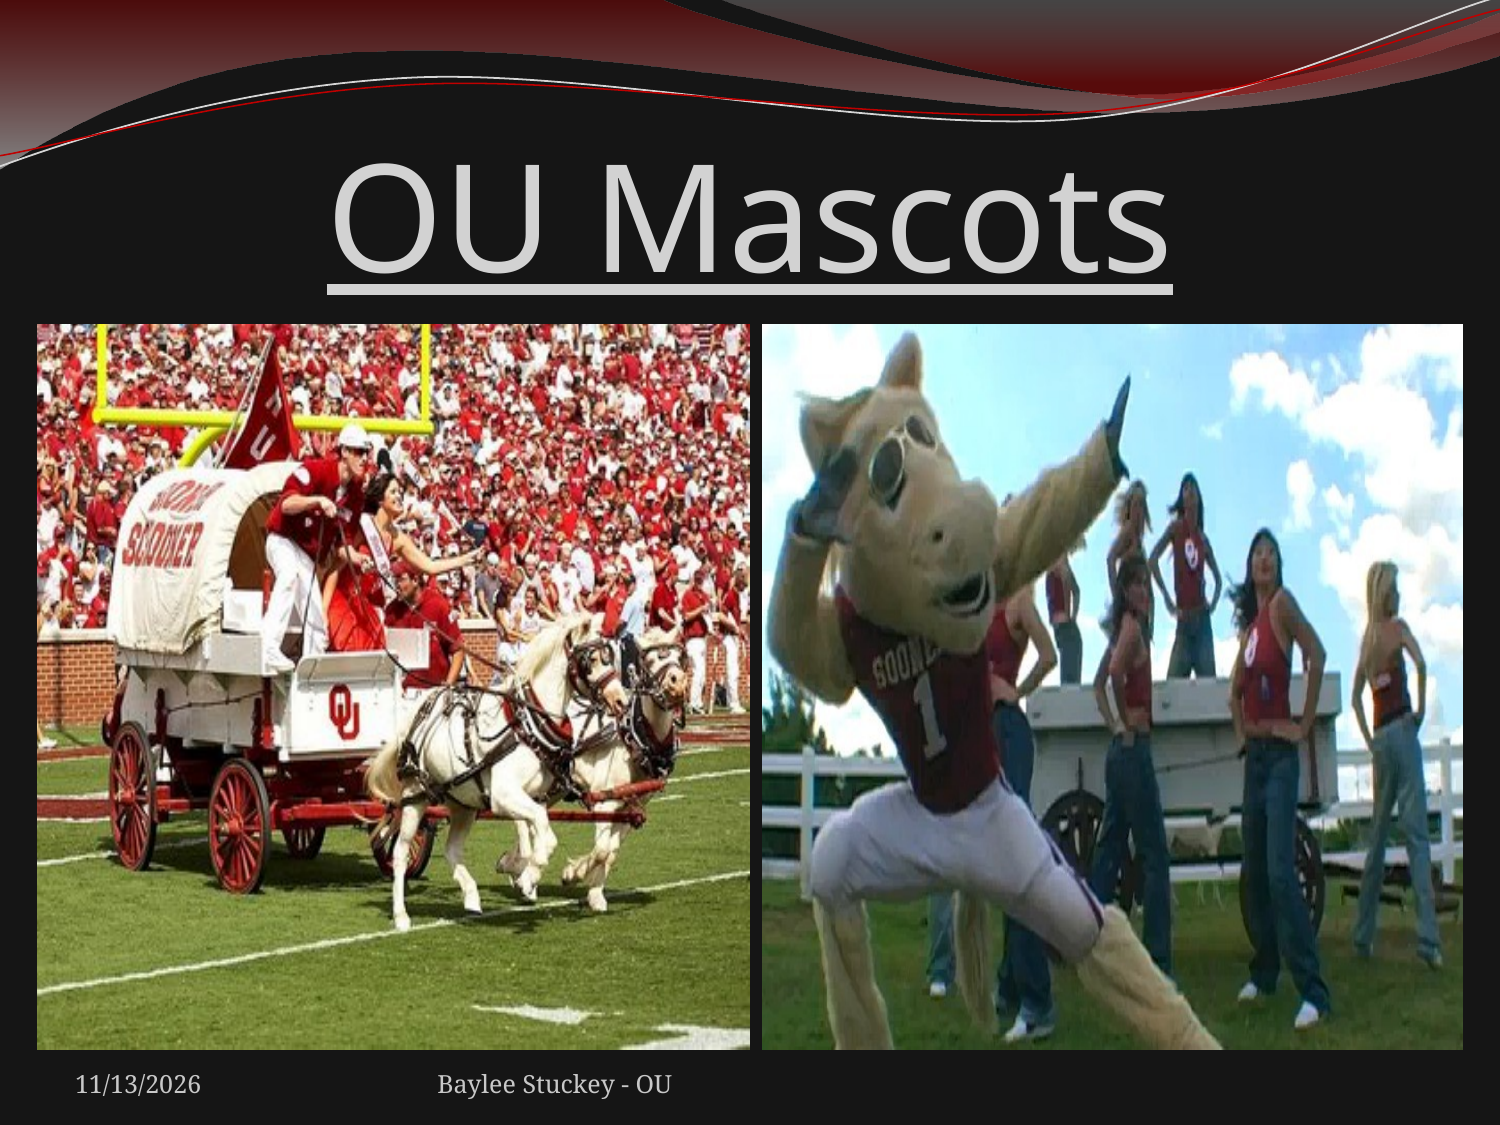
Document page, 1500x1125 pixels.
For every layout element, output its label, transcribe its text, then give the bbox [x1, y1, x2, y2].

footer Baylee Stuckey - OU [437, 1058, 988, 1103]
title OU Mascots [75, 115, 1425, 303]
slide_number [75, 1063, 425, 1103]
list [762, 324, 1463, 1051]
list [37, 324, 751, 1051]
